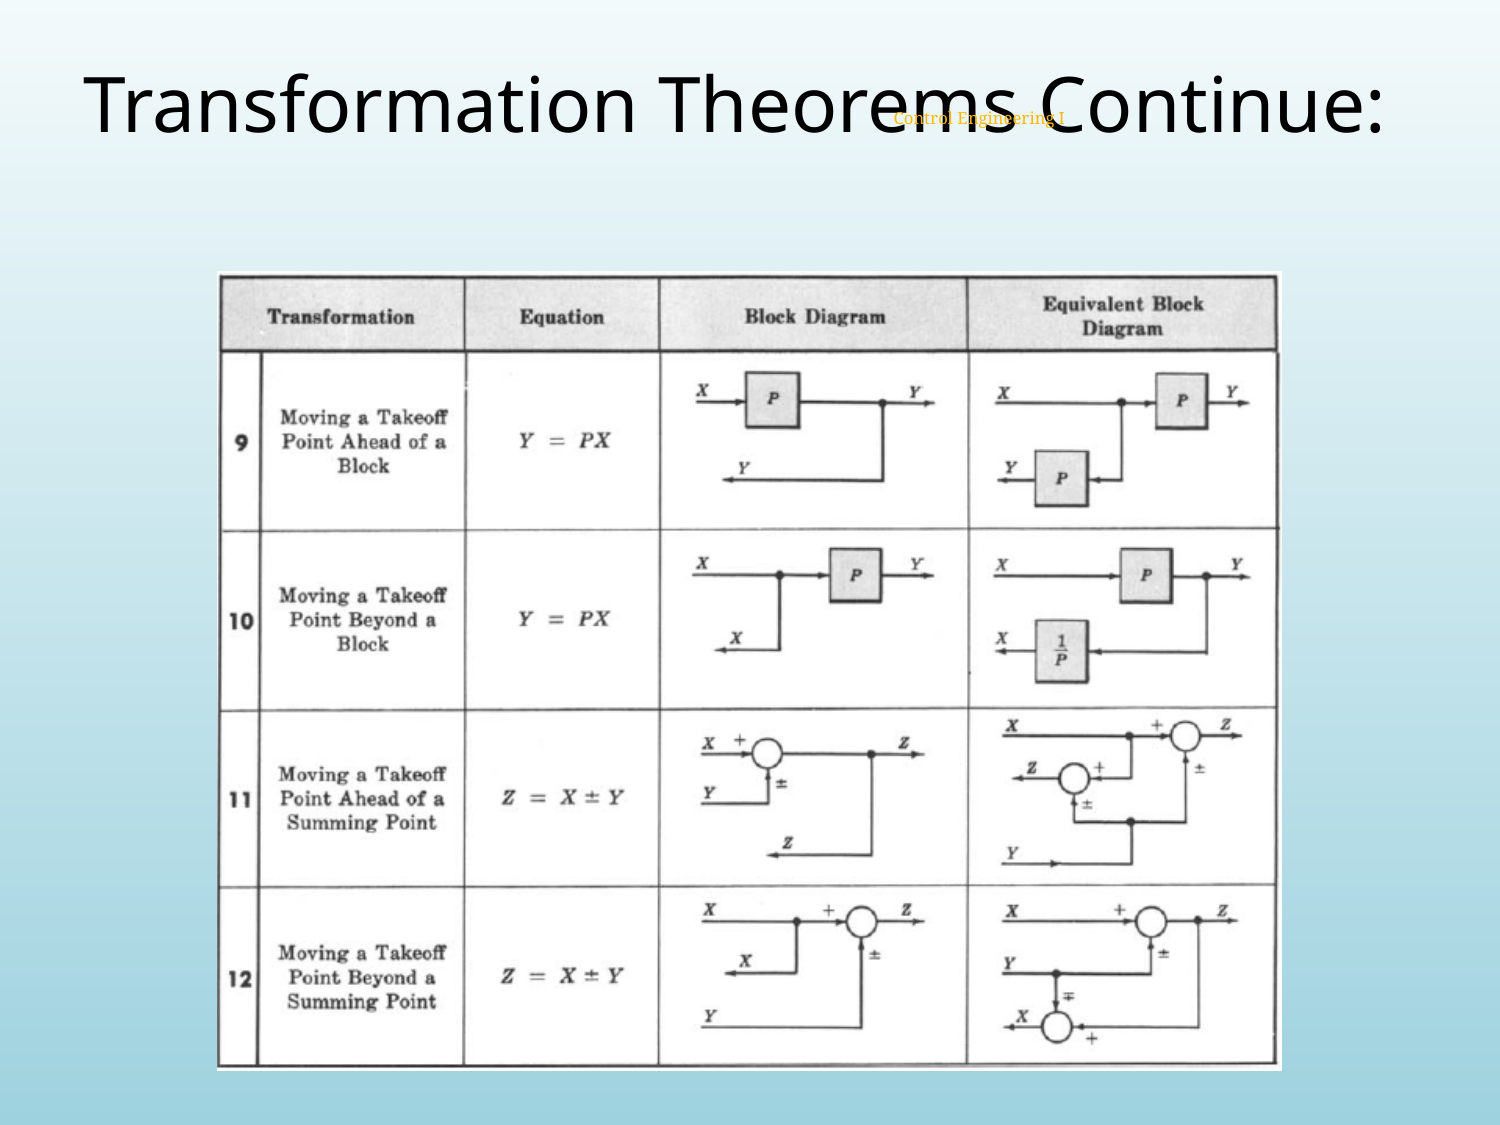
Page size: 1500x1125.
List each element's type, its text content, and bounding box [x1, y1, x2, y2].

footer Control Engineering I [862, 100, 1080, 176]
picture [217, 271, 1283, 1071]
title Transformation Theorems Continue: [68, 37, 1432, 166]
